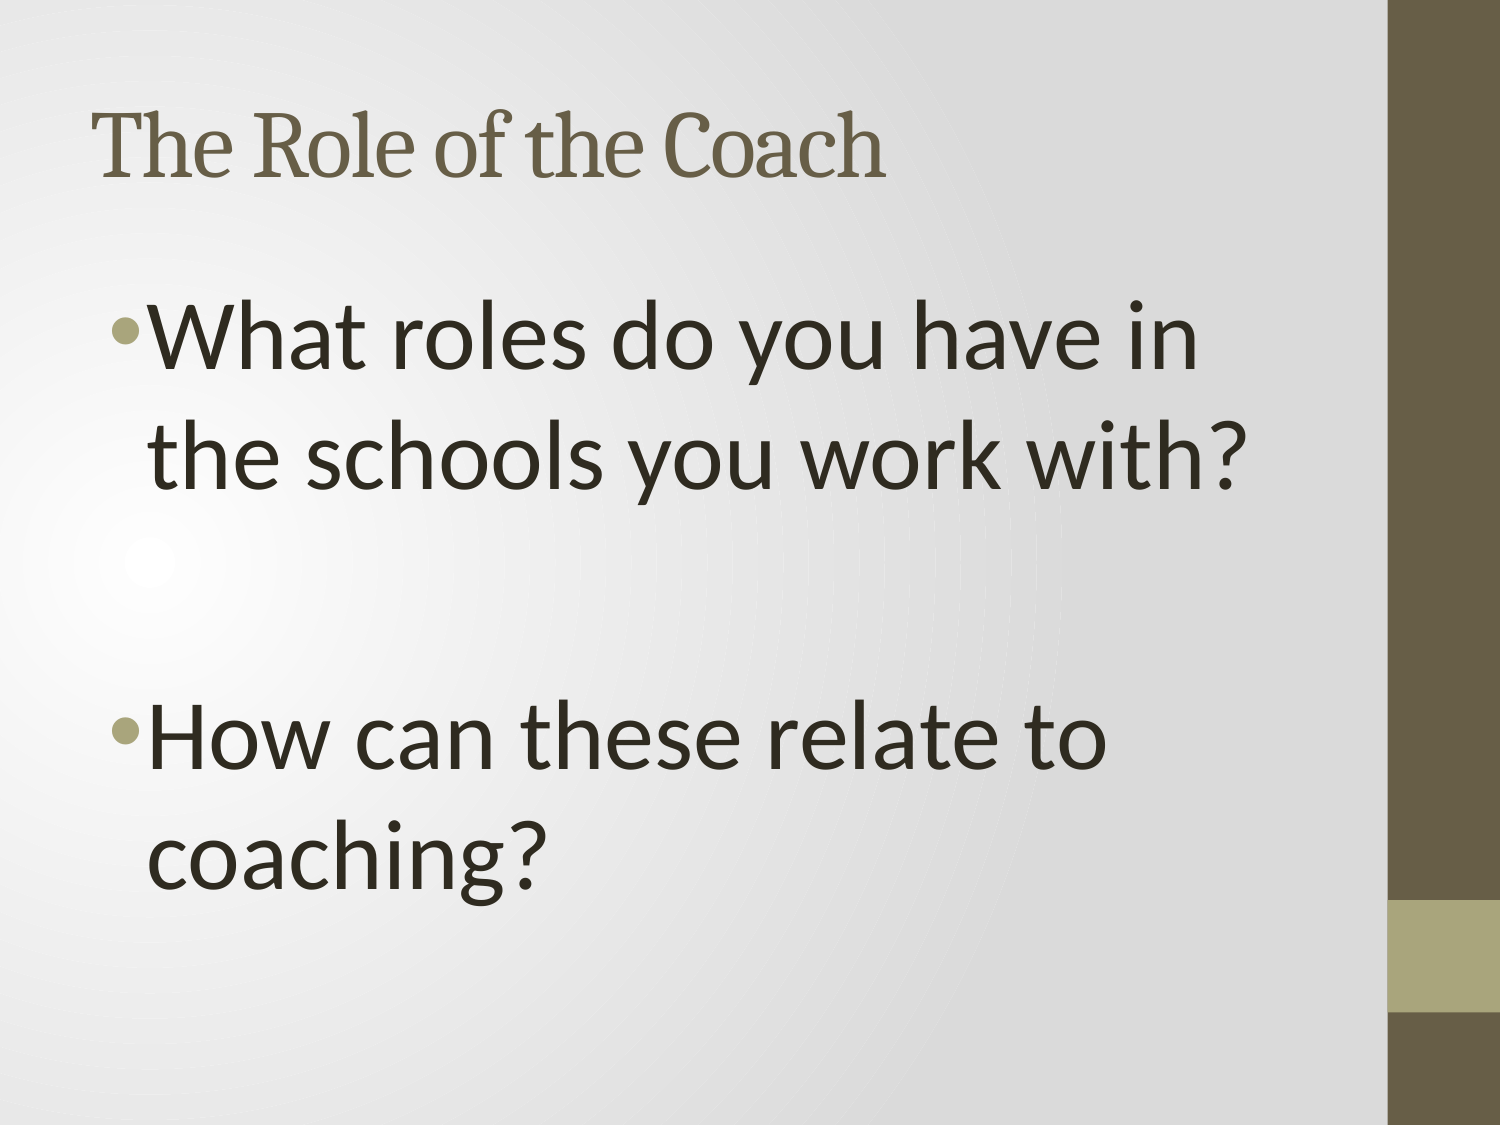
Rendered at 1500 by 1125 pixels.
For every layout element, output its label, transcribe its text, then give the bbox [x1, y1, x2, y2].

list What roles do you have in the schools you work with? How can these relate to coaching? [75, 262, 1325, 1050]
title The Role of the Coach [75, 45, 1325, 233]
